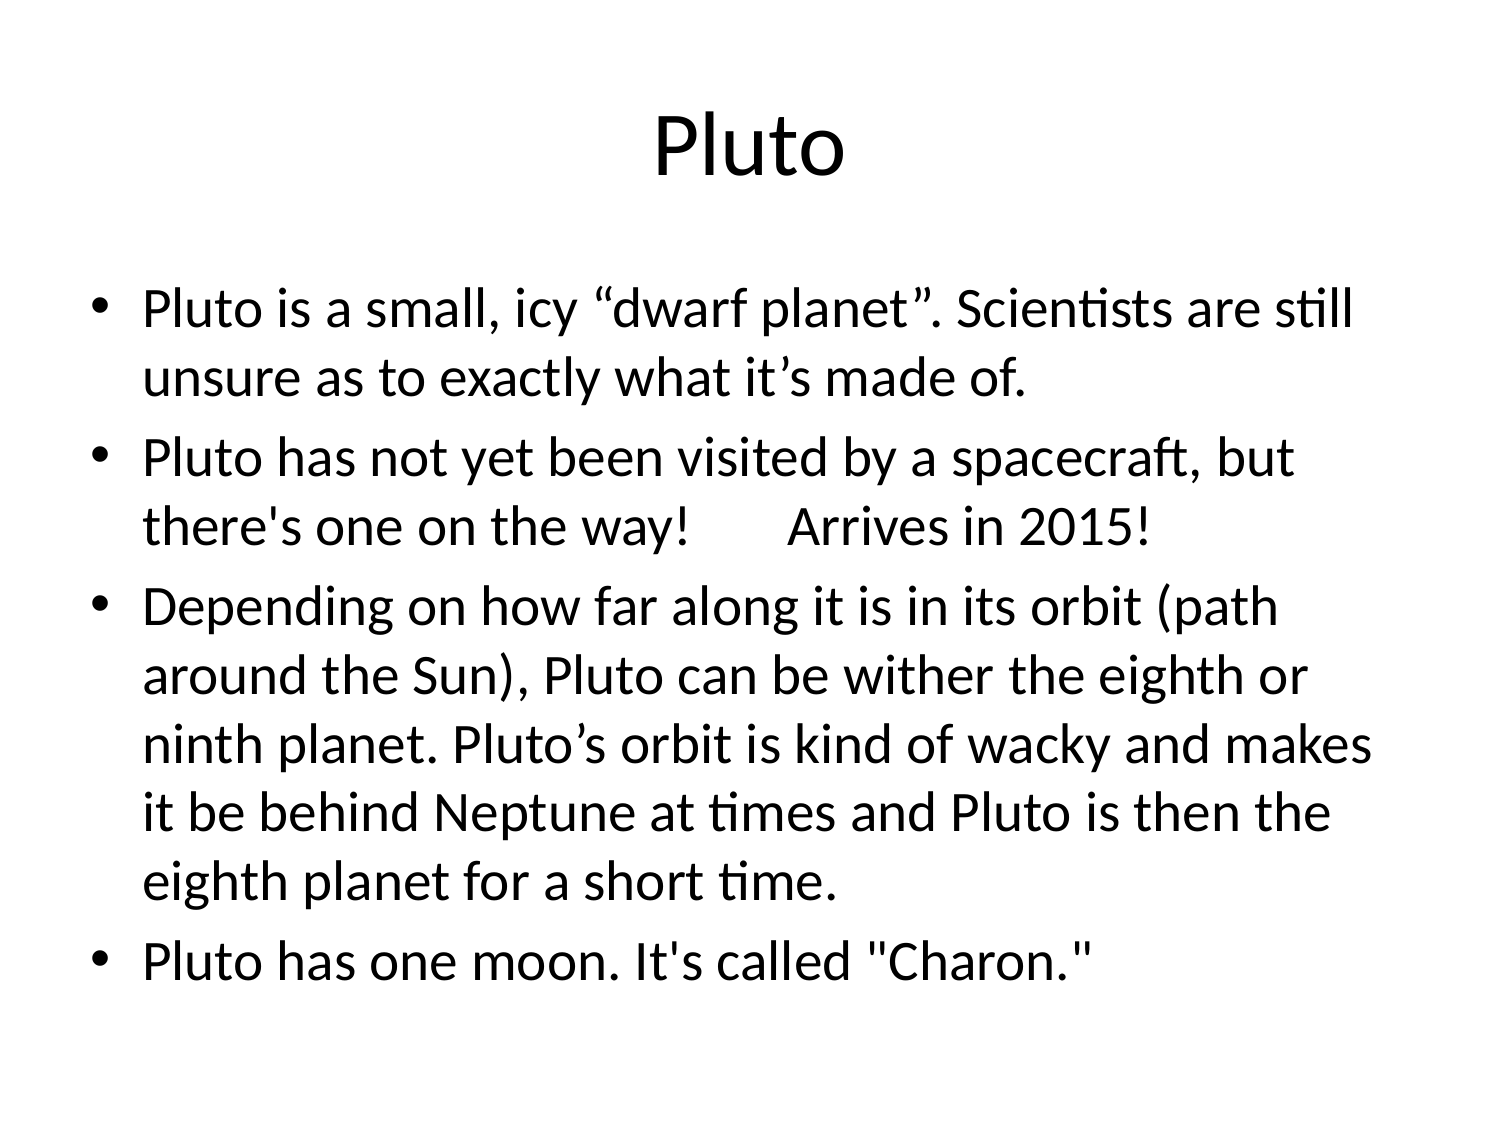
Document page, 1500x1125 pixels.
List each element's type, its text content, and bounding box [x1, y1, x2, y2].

title Pluto [75, 45, 1425, 233]
list Pluto is a small, icy “dwarf planet”. Scientists are still unsure as to exactly what it’s made of. Pluto has not yet been visited by a spacecraft, but there's one on the way! Arrives in 2015! Depending on how far along it is in its orbit (path around the Sun), Pluto can be wither the eighth or ninth planet. Pluto’s orbit is kind of wacky and makes it be behind Neptune at times and Pluto is then the eighth planet for a short time. Pluto has one moon. It's called "Charon." [75, 262, 1425, 1005]
